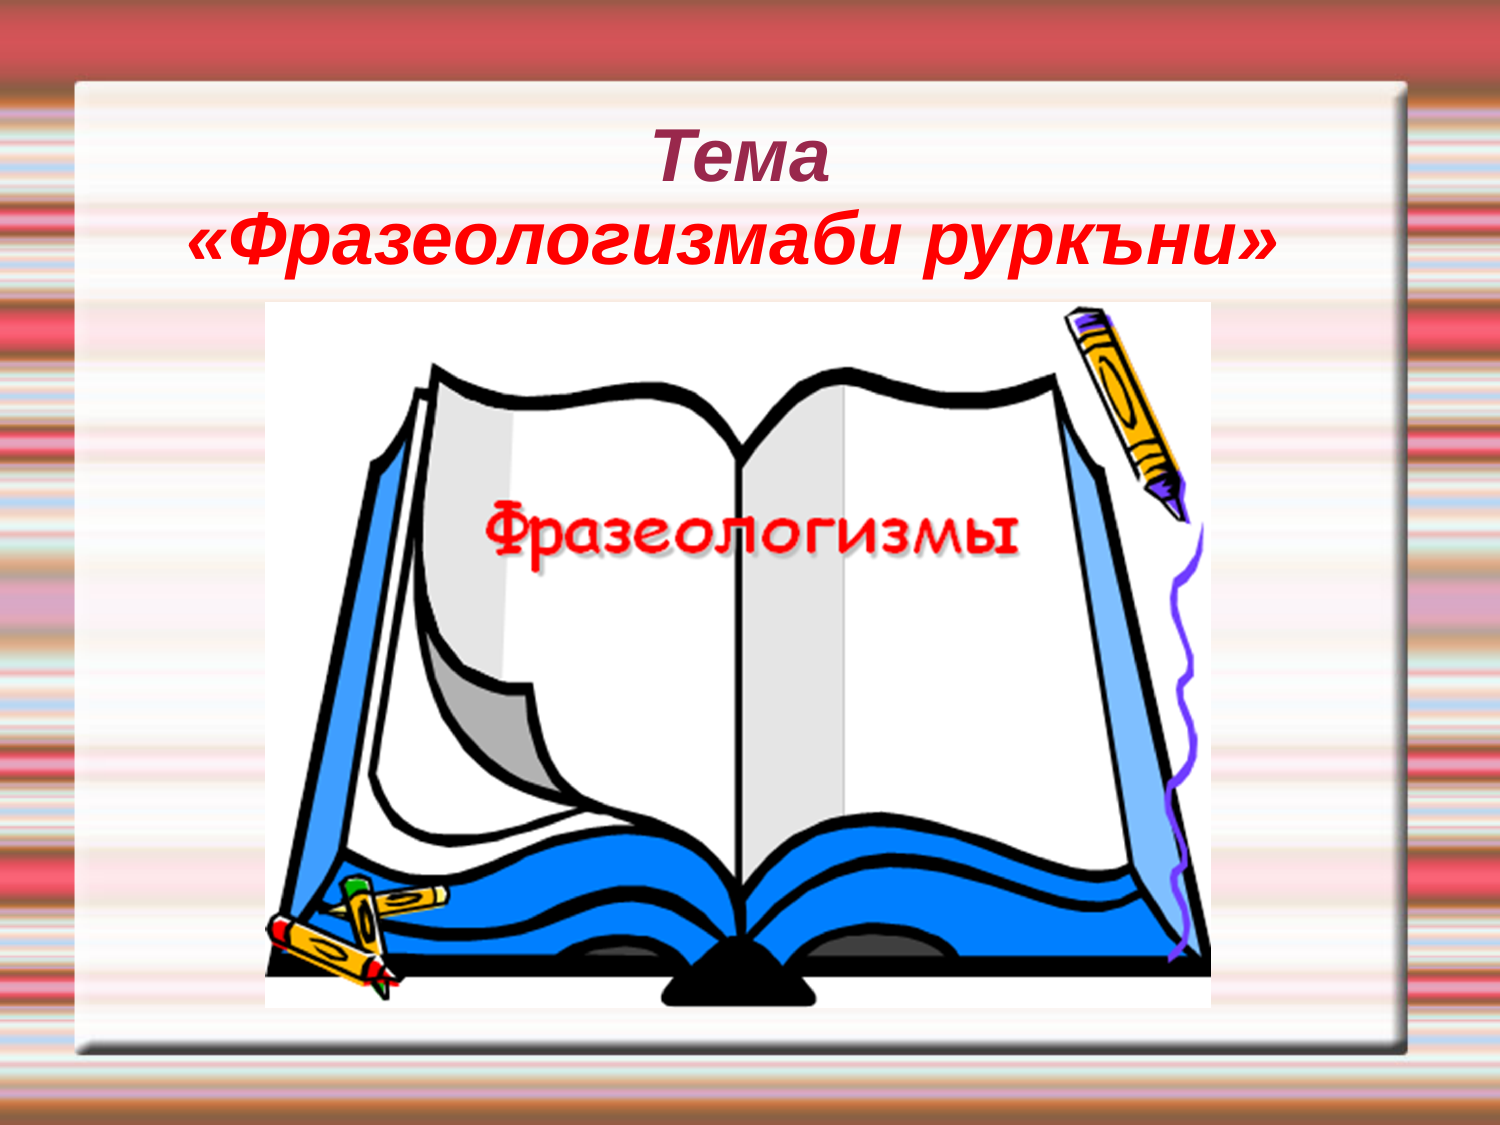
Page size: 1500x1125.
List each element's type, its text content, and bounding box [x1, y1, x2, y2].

picture [0, 0, 1500, 1125]
title Тема «Фразеологизмаби руркъни» [109, 103, 1392, 292]
list [122, 317, 1376, 1027]
